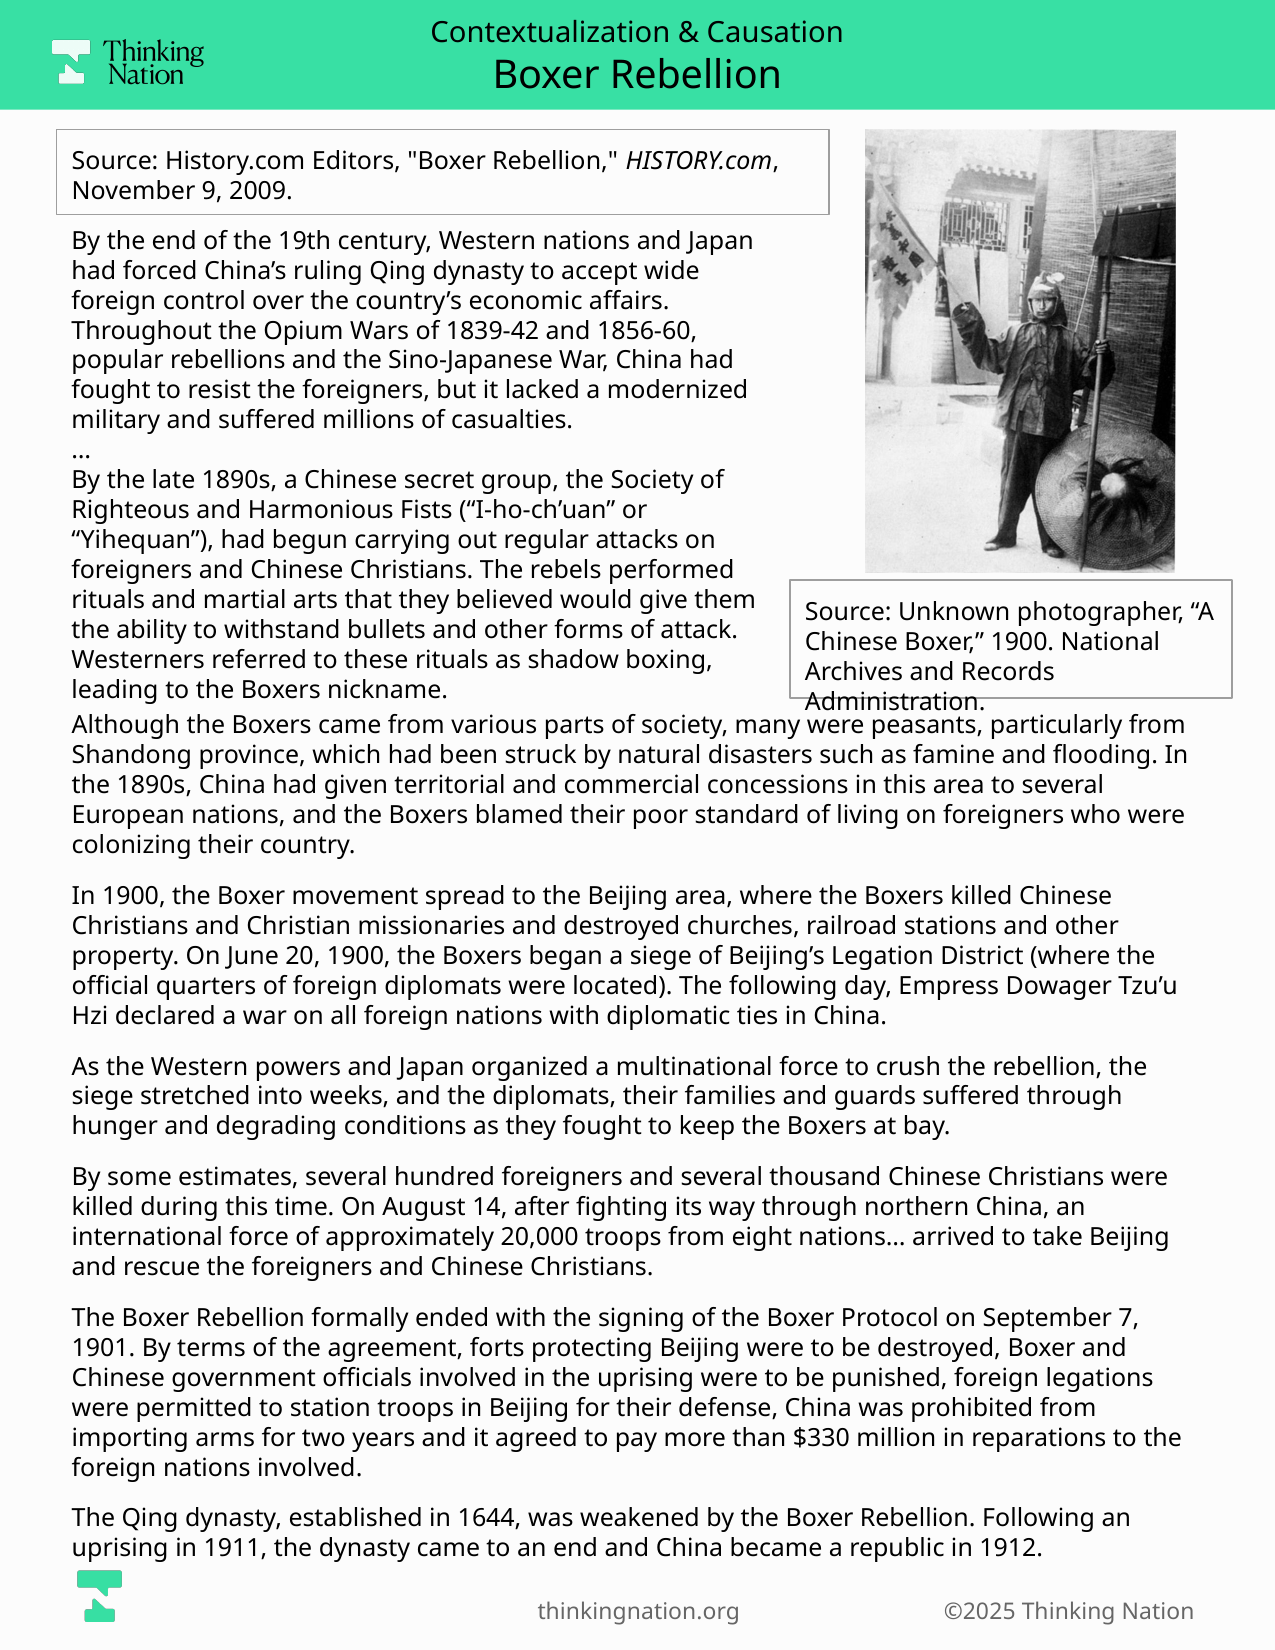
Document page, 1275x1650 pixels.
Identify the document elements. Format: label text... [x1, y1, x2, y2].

text_box thinkingnation.org [488, 1580, 790, 1632]
text_box Although the Boxers came from various parts of society, many were peasants, particularly from Shandong province, which had been struck by natural disasters such as famine and flooding. In the 1890s, China had given territorial and commercial concessions in this area to several European nations, and the Boxers blamed their poor standard of living on foreigners who were colonizing their country. In 1900, the Boxer movement spread to the Beijing area, where the Boxers killed Chinese Christians and Christian missionaries and destroyed churches, railroad stations and other property. On June 20, 1900, the Boxers began a siege of Beijing’s Legation District (where the official quarters of foreign diplomats were located). The following day, Empress Dowager Tzu’u Hzi declared a war on all foreign nations with diplomatic ties in China. As the Western powers and Japan organized a multinational force to crush the rebellion, the siege stretched into weeks, and the diplomats, their families and guards suffered through hunger and degrading conditions as they fought to keep the Boxers at bay. By some estimates, several hundred foreigners and several thousand Chinese Christians were killed during this time. On August 14, after fighting its way through northern China, an international force of approximately 20,000 troops from eight nations… arrived to take Beijing and rescue the foreigners and Chinese Christians. The Boxer Rebellion formally ended with the signing of the Boxer Protocol on September 7, 1901. By terms of the agreement, forts protecting Beijing were to be destroyed, Boxer and Chinese government officials involved in the uprising were to be punished, foreign legations were permitted to station troops in Beijing for their defense, China was prohibited from importing arms for two years and it agreed to pay more than $330 million in reparations to the foreign nations involved. The Qing dynasty, established in 1644, was weakened by the Boxer Rebellion. Following an uprising in 1911, the dynasty came to an end and China became a republic in 1912. [56, 694, 1218, 1167]
picture [35, 25, 210, 98]
text_box Source: Unknown photographer, “A Chinese Boxer,” 1900. National Archives and Records Administration. [789, 580, 1233, 698]
text_box Source: History.com Editors, "Boxer Rebellion," HISTORY.com, November 9, 2009. [56, 129, 829, 215]
text_box By the end of the 19th century, Western nations and Japan had forced China’s ruling Qing dynasty to accept wide foreign control over the country’s economic affairs. Throughout the Opium Wars of 1839-42 and 1856-60, popular rebellions and the Sino-Japanese War, China had fought to resist the foreigners, but it lacked a modernized military and suffered millions of casualties. … By the late 1890s, a Chinese secret group, the Society of Righteous and Harmonious Fists (“I-ho-ch’uan” or “Yihequan”), had begun carrying out regular attacks on foreigners and Chinese Christians. The rebels performed rituals and martial arts that they believed would give them the ability to withstand bullets and other forms of attack. Westerners referred to these rituals as shadow boxing, leading to the Boxers nickname. [56, 215, 807, 694]
text_box Contextualization & Causation Boxer Rebellion [0, 0, 1275, 110]
picture [864, 129, 1176, 574]
picture [63, 1560, 135, 1632]
text_box ©2025 Thinking Nation [909, 1580, 1211, 1632]
